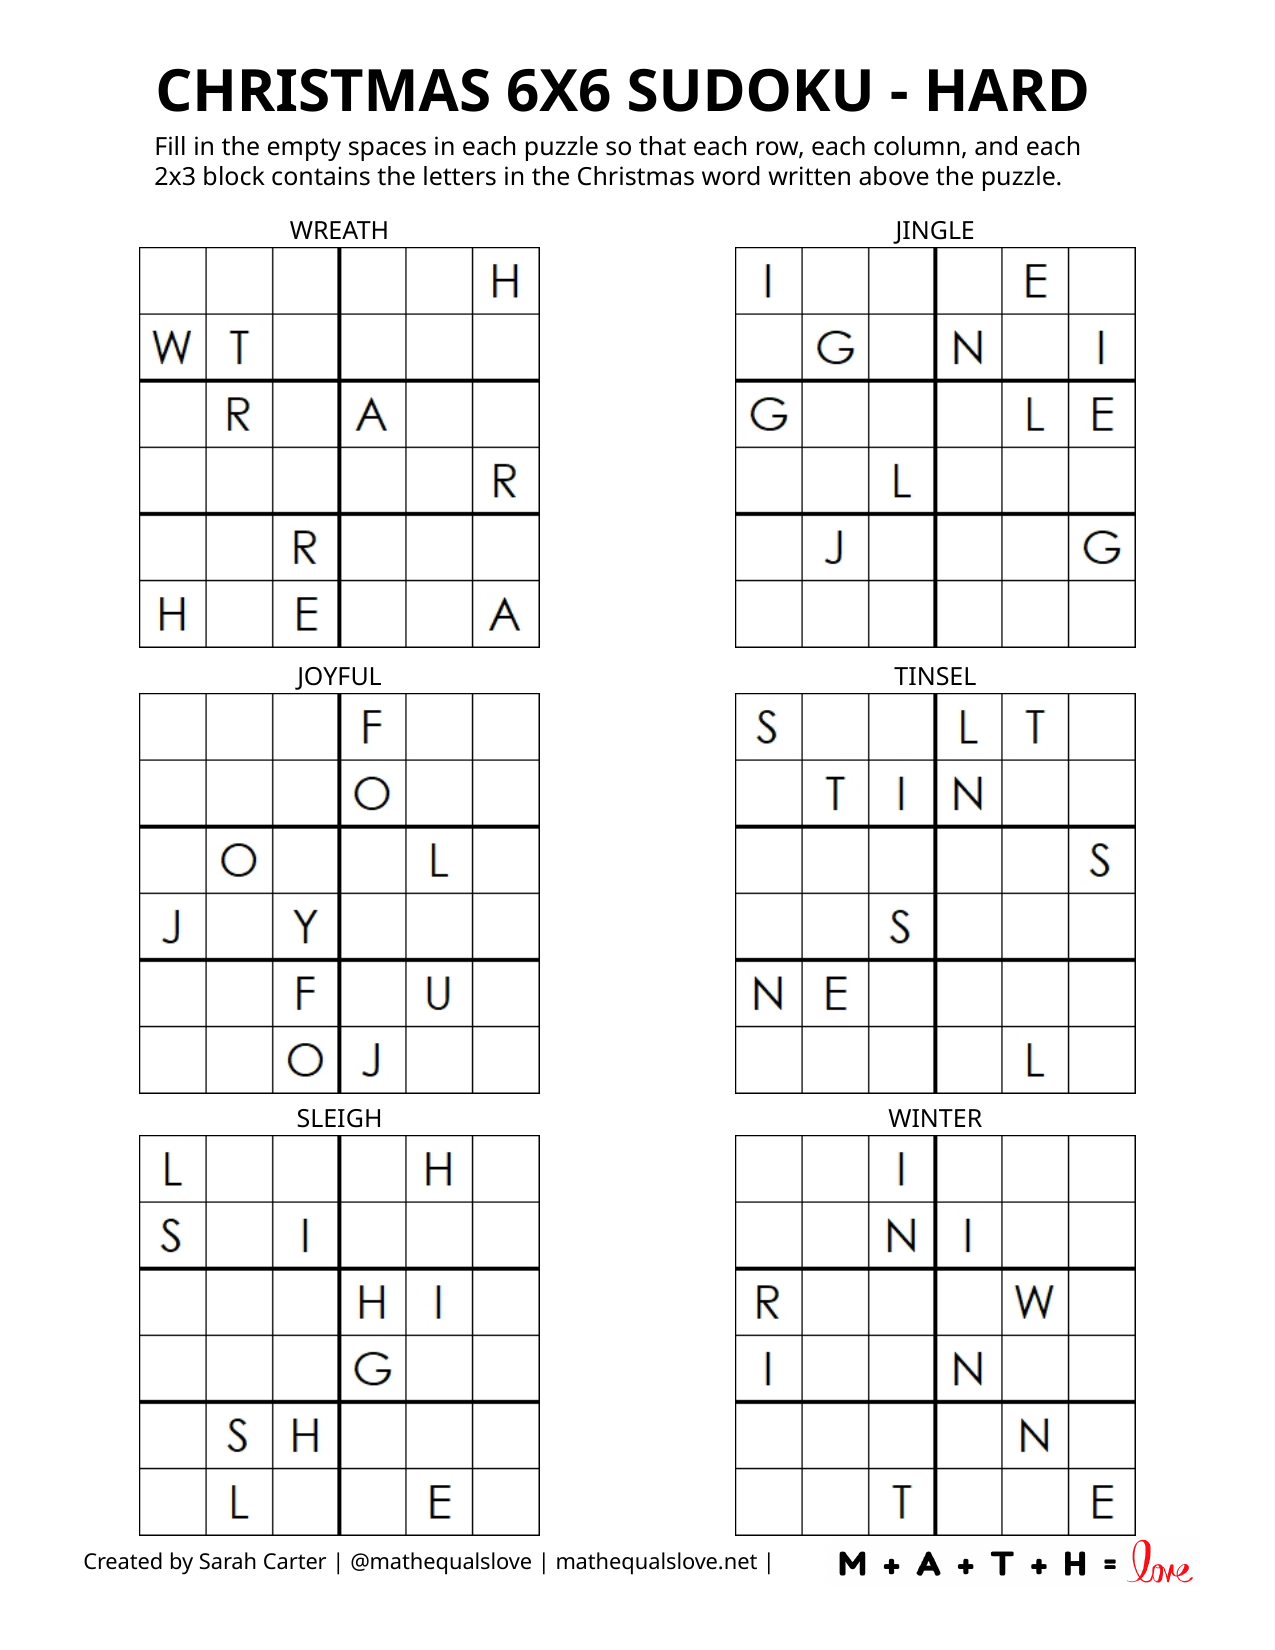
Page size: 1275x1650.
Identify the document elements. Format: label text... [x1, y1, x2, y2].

text_box JINGLE [735, 214, 1136, 247]
picture [734, 1134, 1203, 1588]
text_box CHRISTMAS 6X6 SUDOKU - HARD [68, 45, 1178, 131]
text_box Created by Sarah Carter | @mathequalslove | mathequalslove.net | [68, 1540, 826, 1582]
text_box TINSEL [735, 660, 1136, 693]
picture [139, 247, 541, 649]
picture [734, 693, 1136, 1095]
text_box WINTER [735, 1102, 1136, 1134]
text_box WREATH [139, 214, 540, 247]
picture [734, 247, 1136, 649]
picture [139, 693, 541, 1095]
text_box SLEIGH [139, 1102, 540, 1134]
text_box Fill in the empty spaces in each puzzle so that each row, each column, and each 2x3 block contains the letters in the Christmas word written above the puzzle. [139, 123, 1136, 198]
picture [139, 1134, 541, 1536]
text_box JOYFUL [139, 660, 540, 693]
